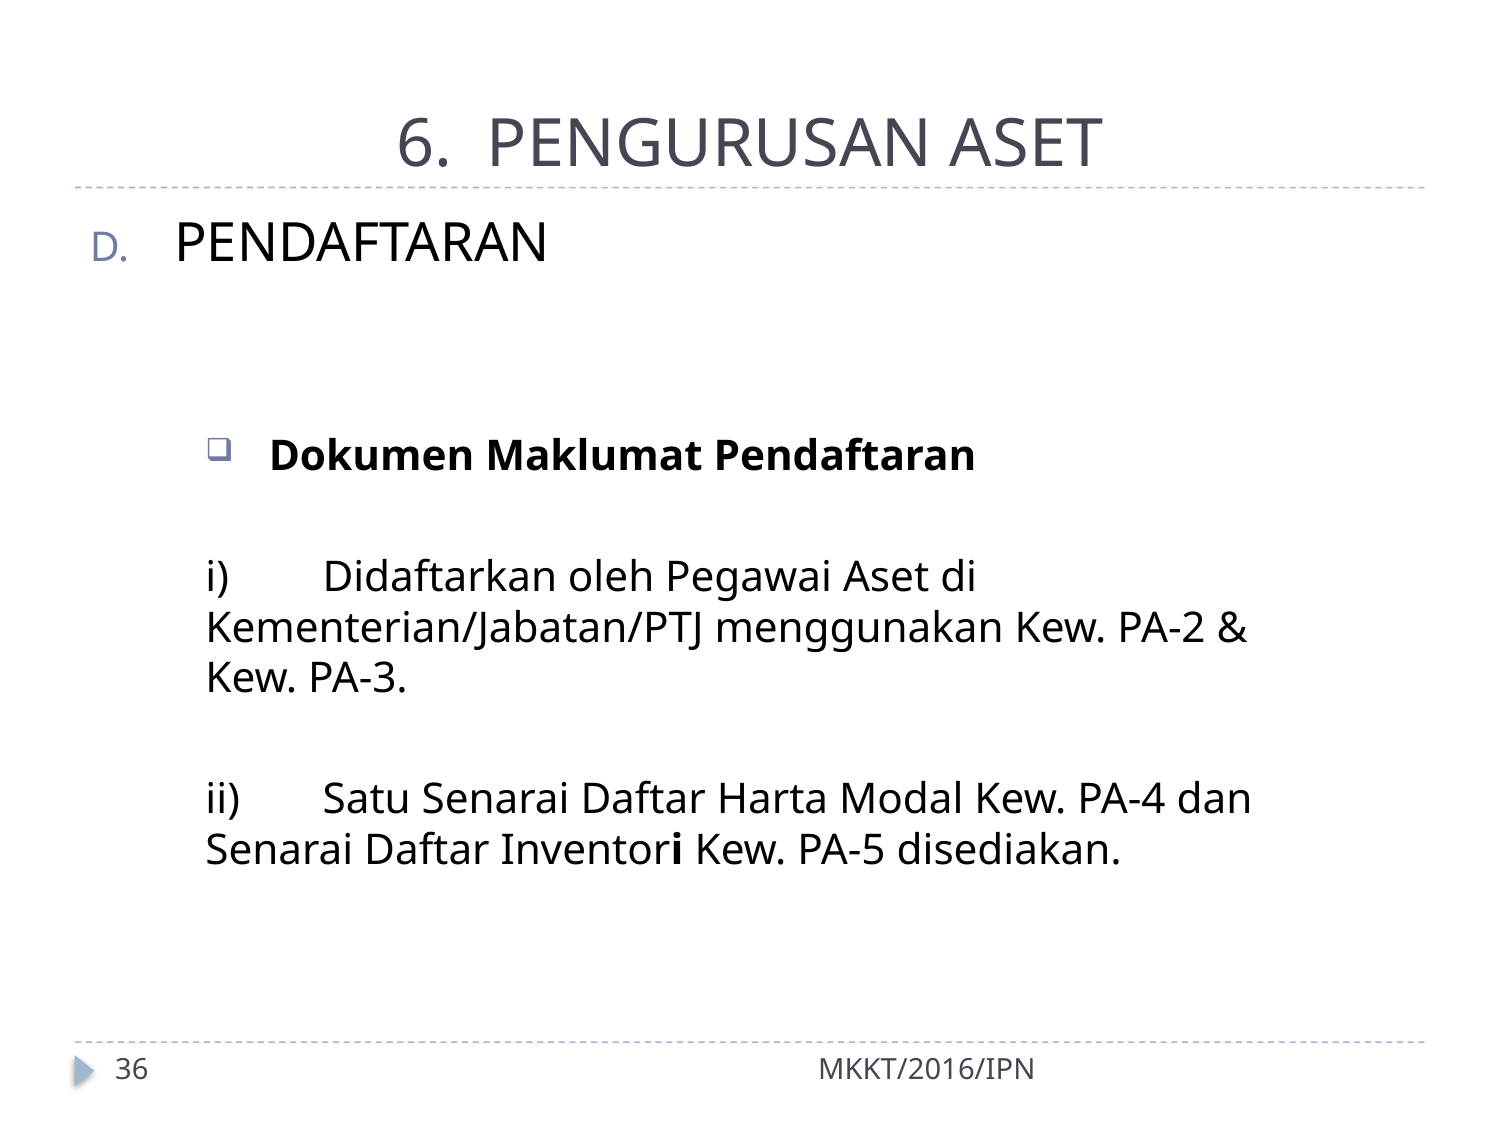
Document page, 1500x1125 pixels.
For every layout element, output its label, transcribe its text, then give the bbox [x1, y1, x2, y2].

footer MKKT/2016/IPN [475, 1042, 1051, 1103]
text_box Dokumen Maklumat Pendaftaran i) Didaftarkan oleh Pegawai Aset di Kementerian/Jabatan/PTJ menggunakan Kew. PA-2 & Kew. PA-3. ii) Satu Senarai Daftar Harta Modal Kew. PA-4 dan Senarai Daftar Inventori Kew. PA-5 disediakan. [174, 299, 1359, 886]
title 6. PENGURUSAN ASET [75, 24, 1425, 188]
text_box [143, 314, 1359, 1005]
slide_number 36 [100, 1042, 426, 1103]
list PENDAFTARAN [75, 200, 1425, 325]
